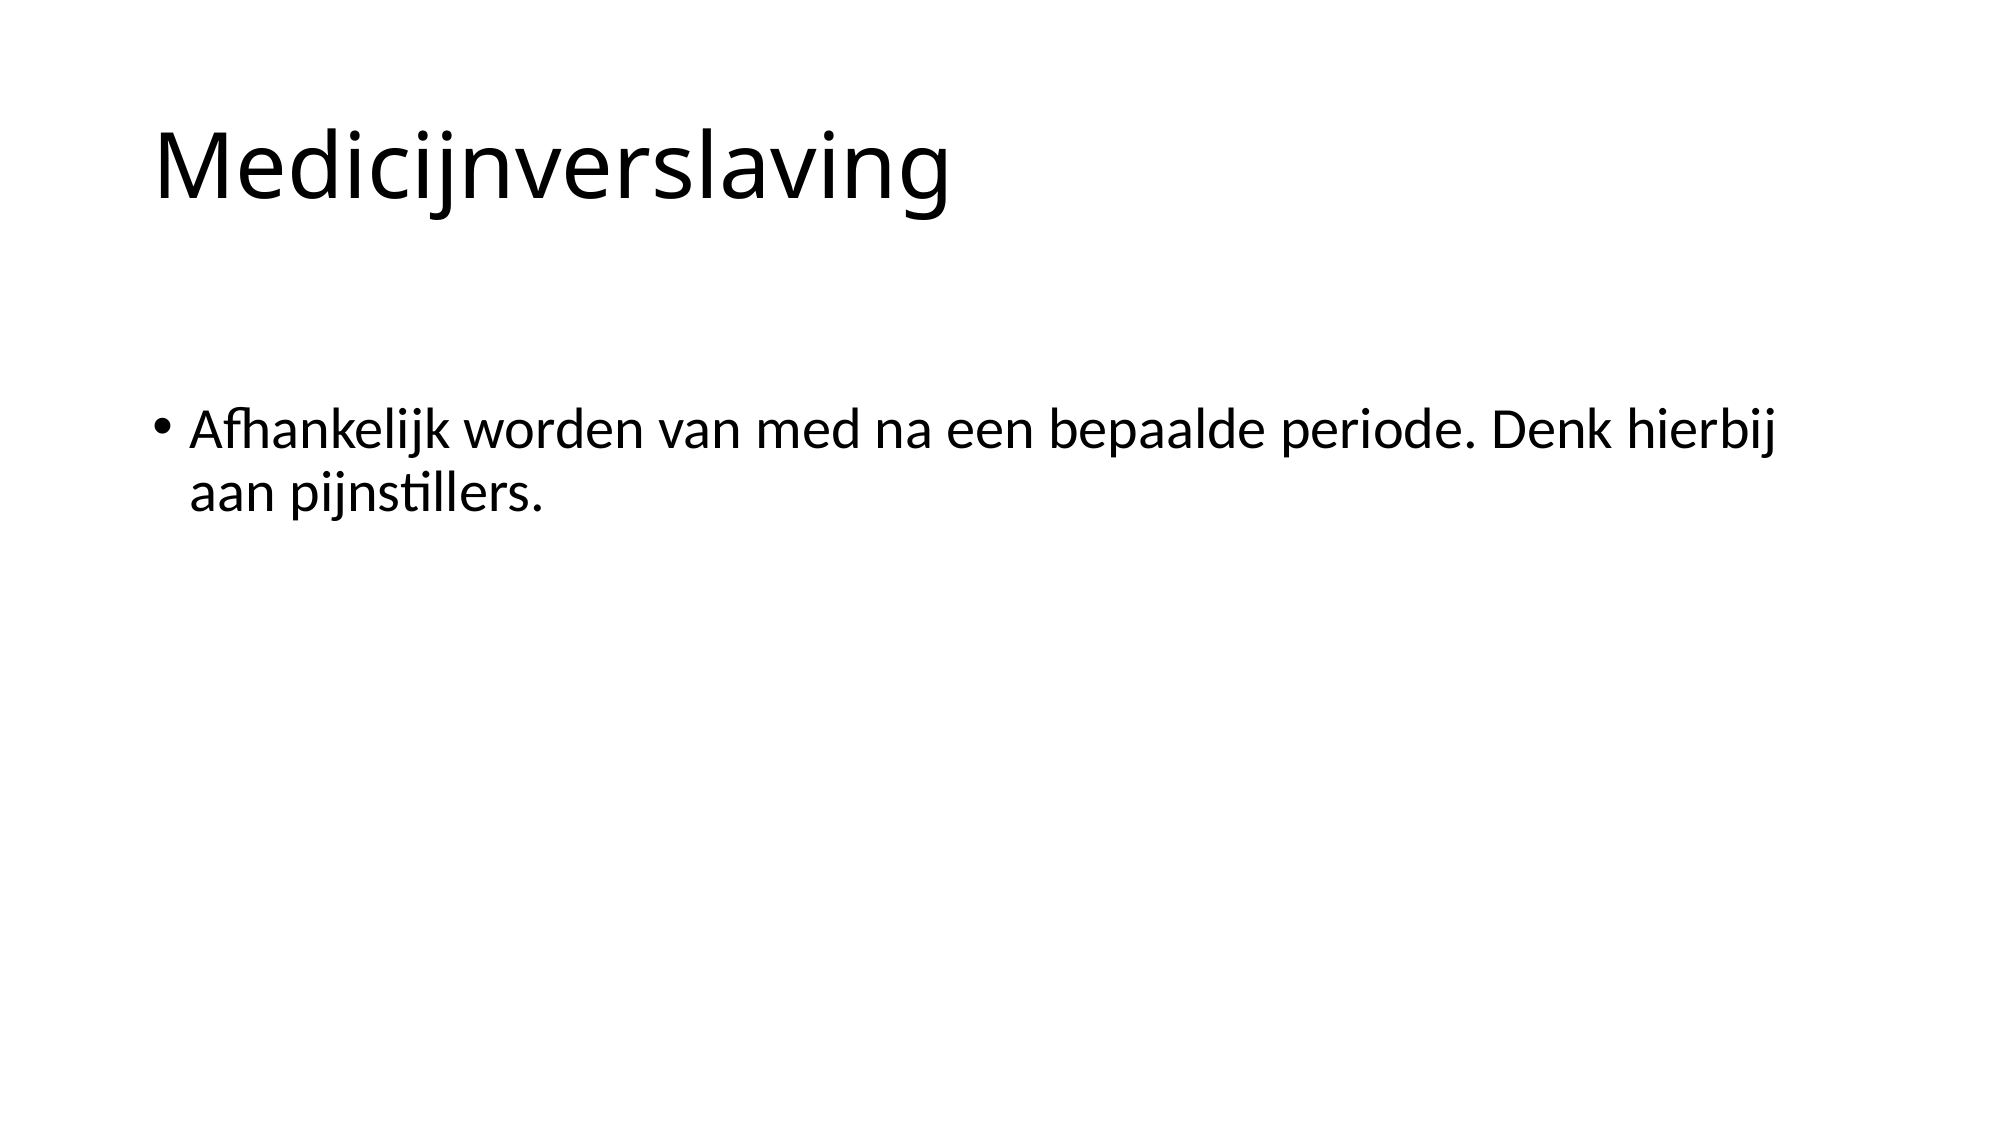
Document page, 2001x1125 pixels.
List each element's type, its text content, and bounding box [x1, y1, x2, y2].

list Afhankelijk worden van med na een bepaalde periode. Denk hierbij aan pijnstillers. [137, 299, 1863, 1014]
title Medicijnverslaving [137, 59, 1863, 278]
